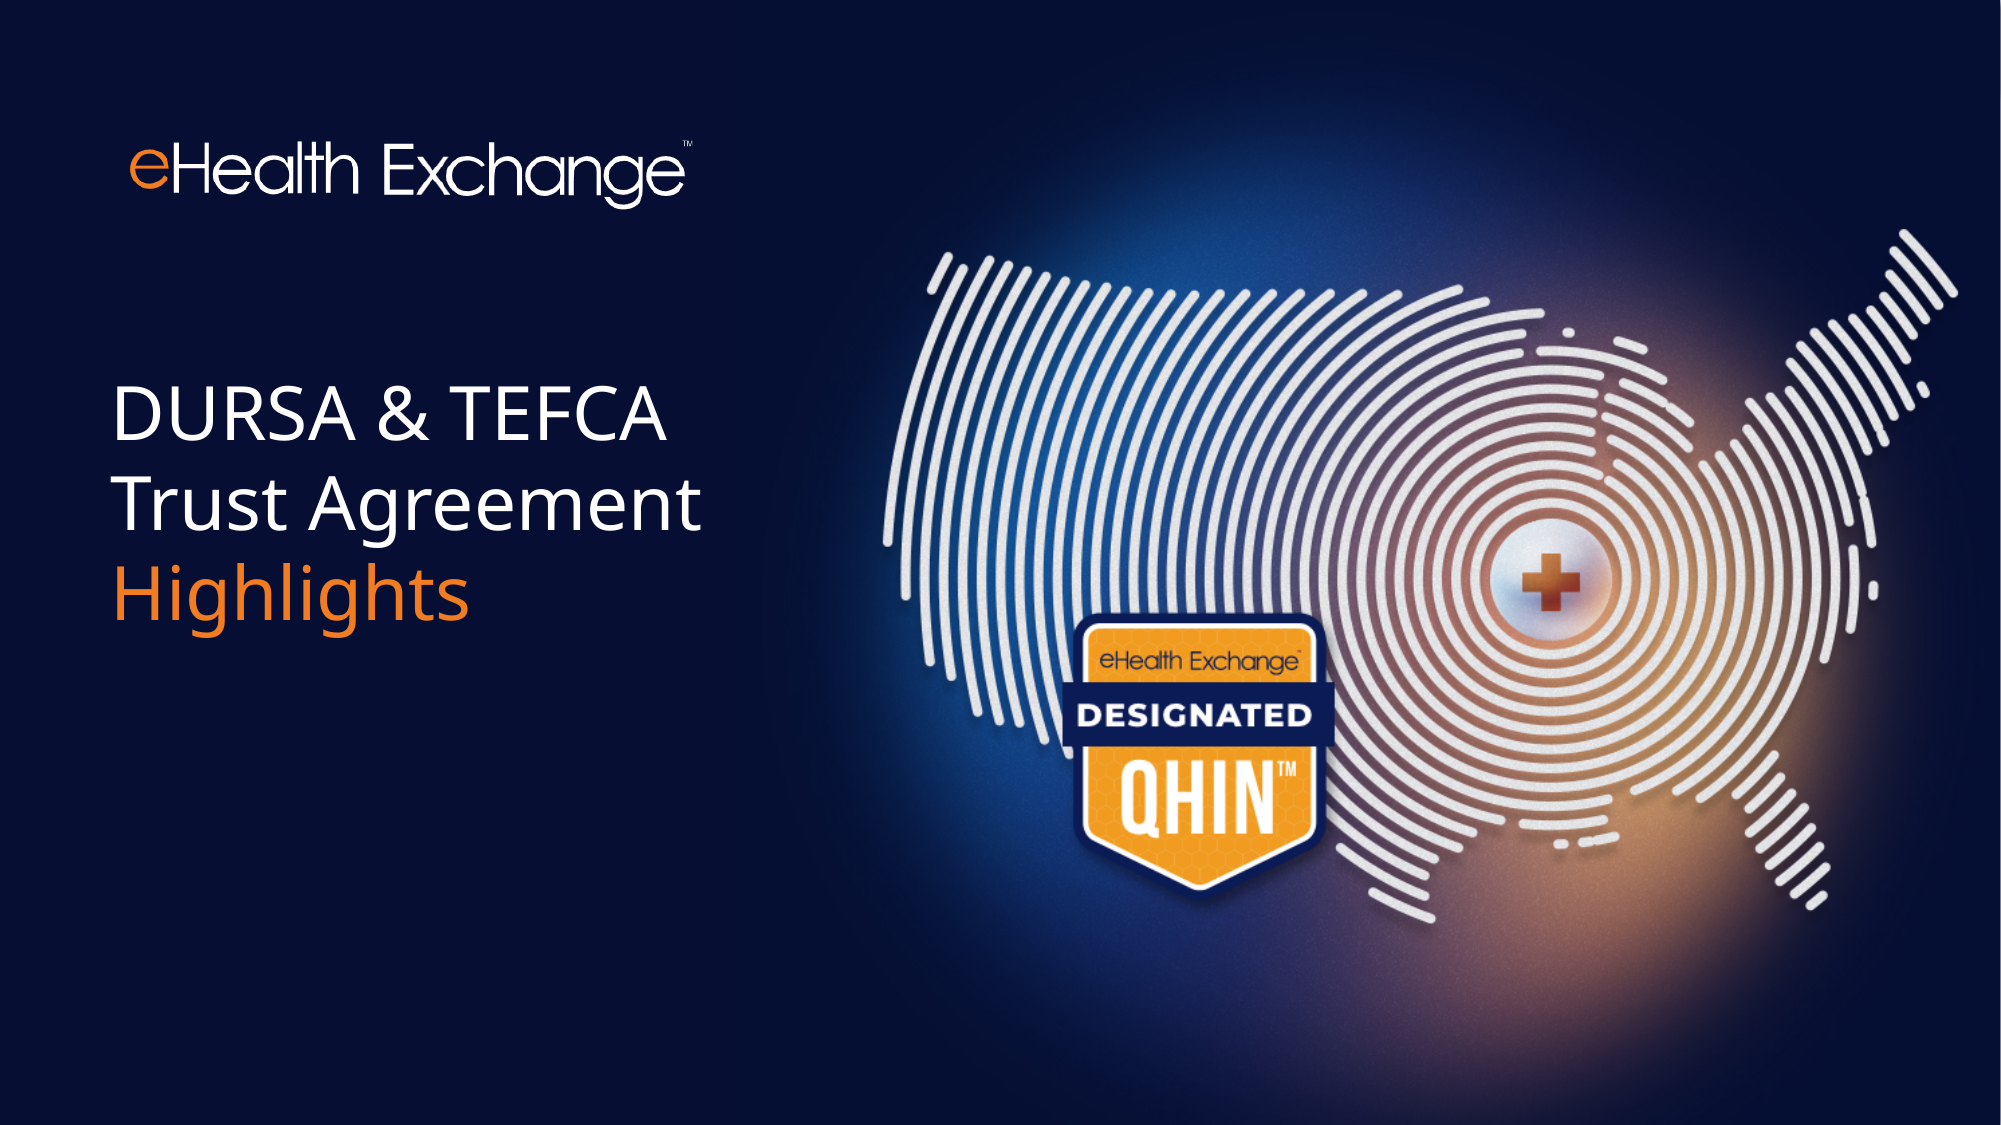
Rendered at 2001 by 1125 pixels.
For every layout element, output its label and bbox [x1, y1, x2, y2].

picture [745, 0, 2001, 1125]
picture [63, 107, 732, 242]
